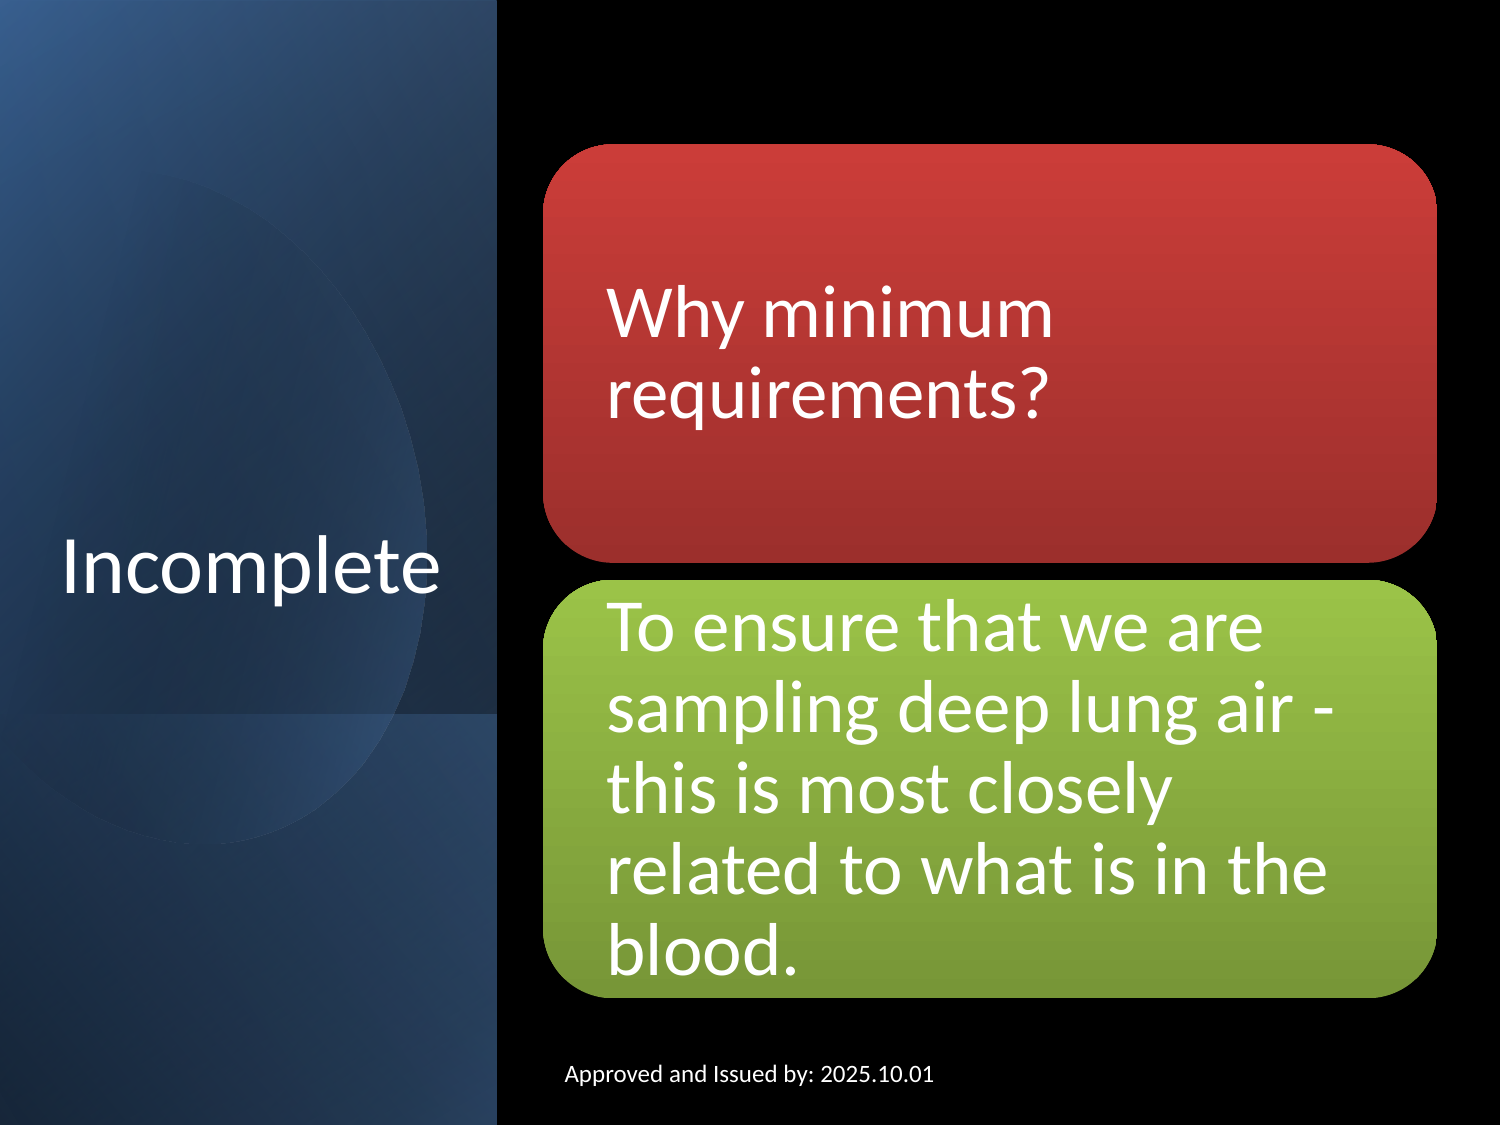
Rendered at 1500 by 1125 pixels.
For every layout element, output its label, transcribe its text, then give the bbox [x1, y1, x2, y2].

text_box [499, 0, 1500, 1125]
footer Approved and Issued by: 2025.10.01 [512, 1042, 988, 1103]
text_box [0, 0, 499, 1125]
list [542, 124, 1438, 1018]
title Incomplete [39, 225, 458, 619]
